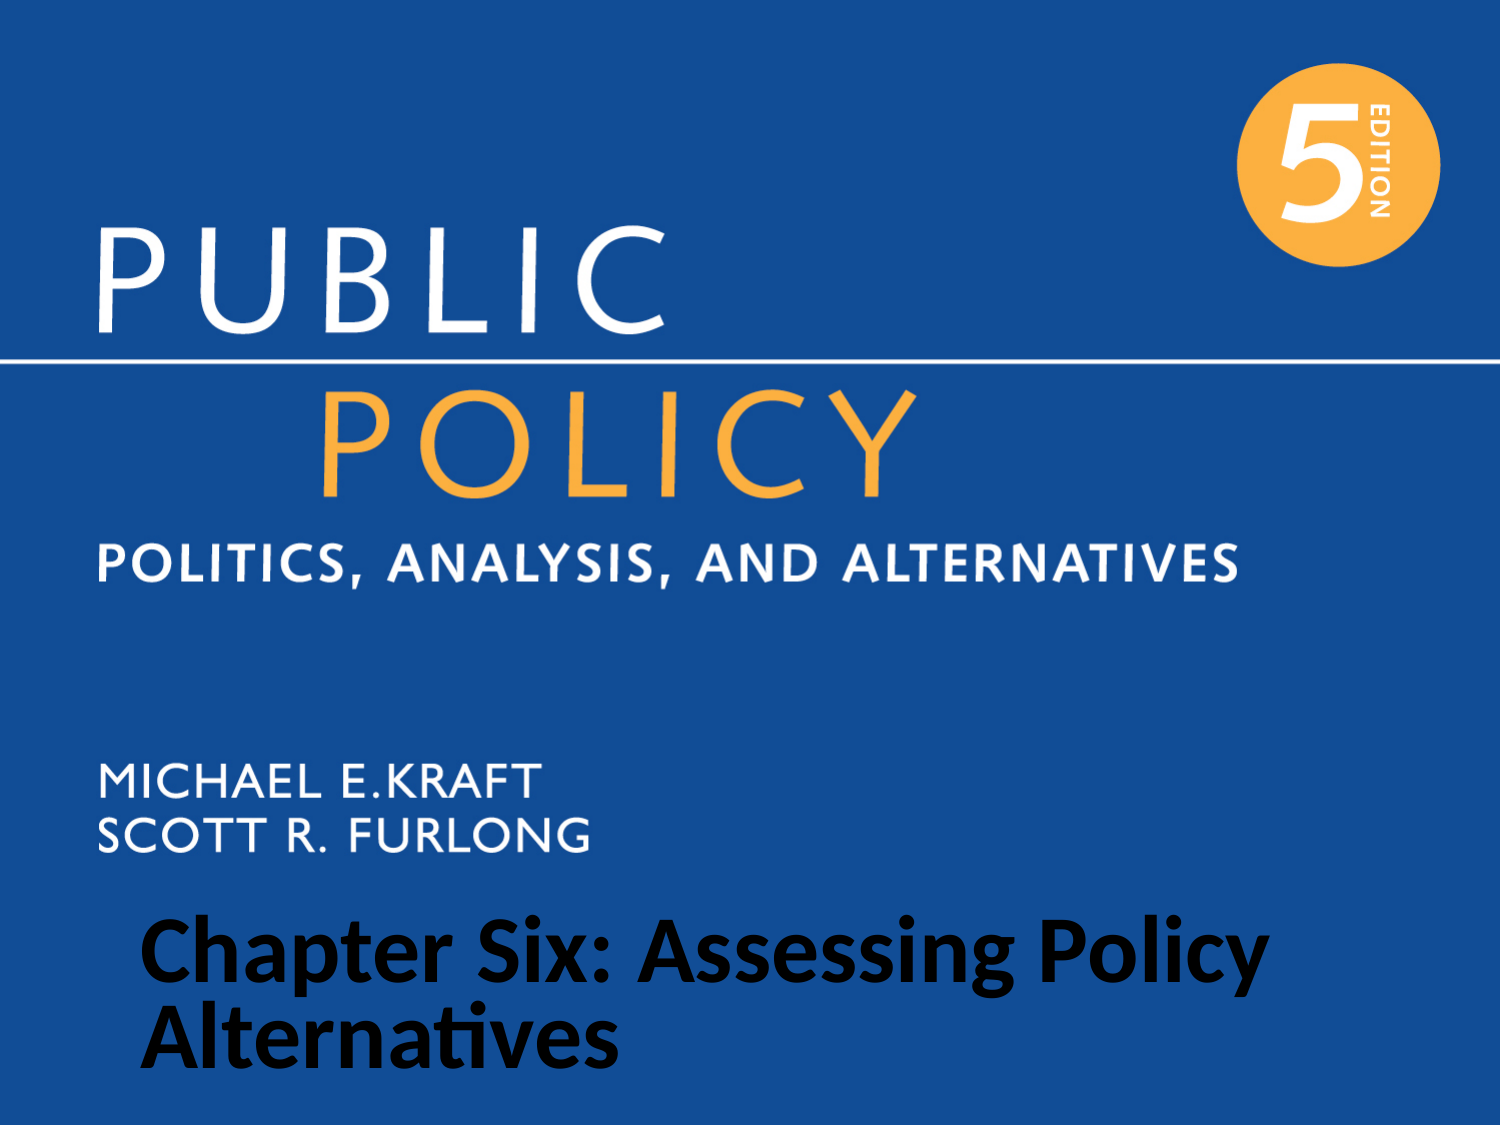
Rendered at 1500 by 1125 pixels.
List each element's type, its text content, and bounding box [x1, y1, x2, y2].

picture [0, 0, 1500, 1125]
title Chapter Six: Assessing Policy Alternatives [125, 887, 1500, 1113]
